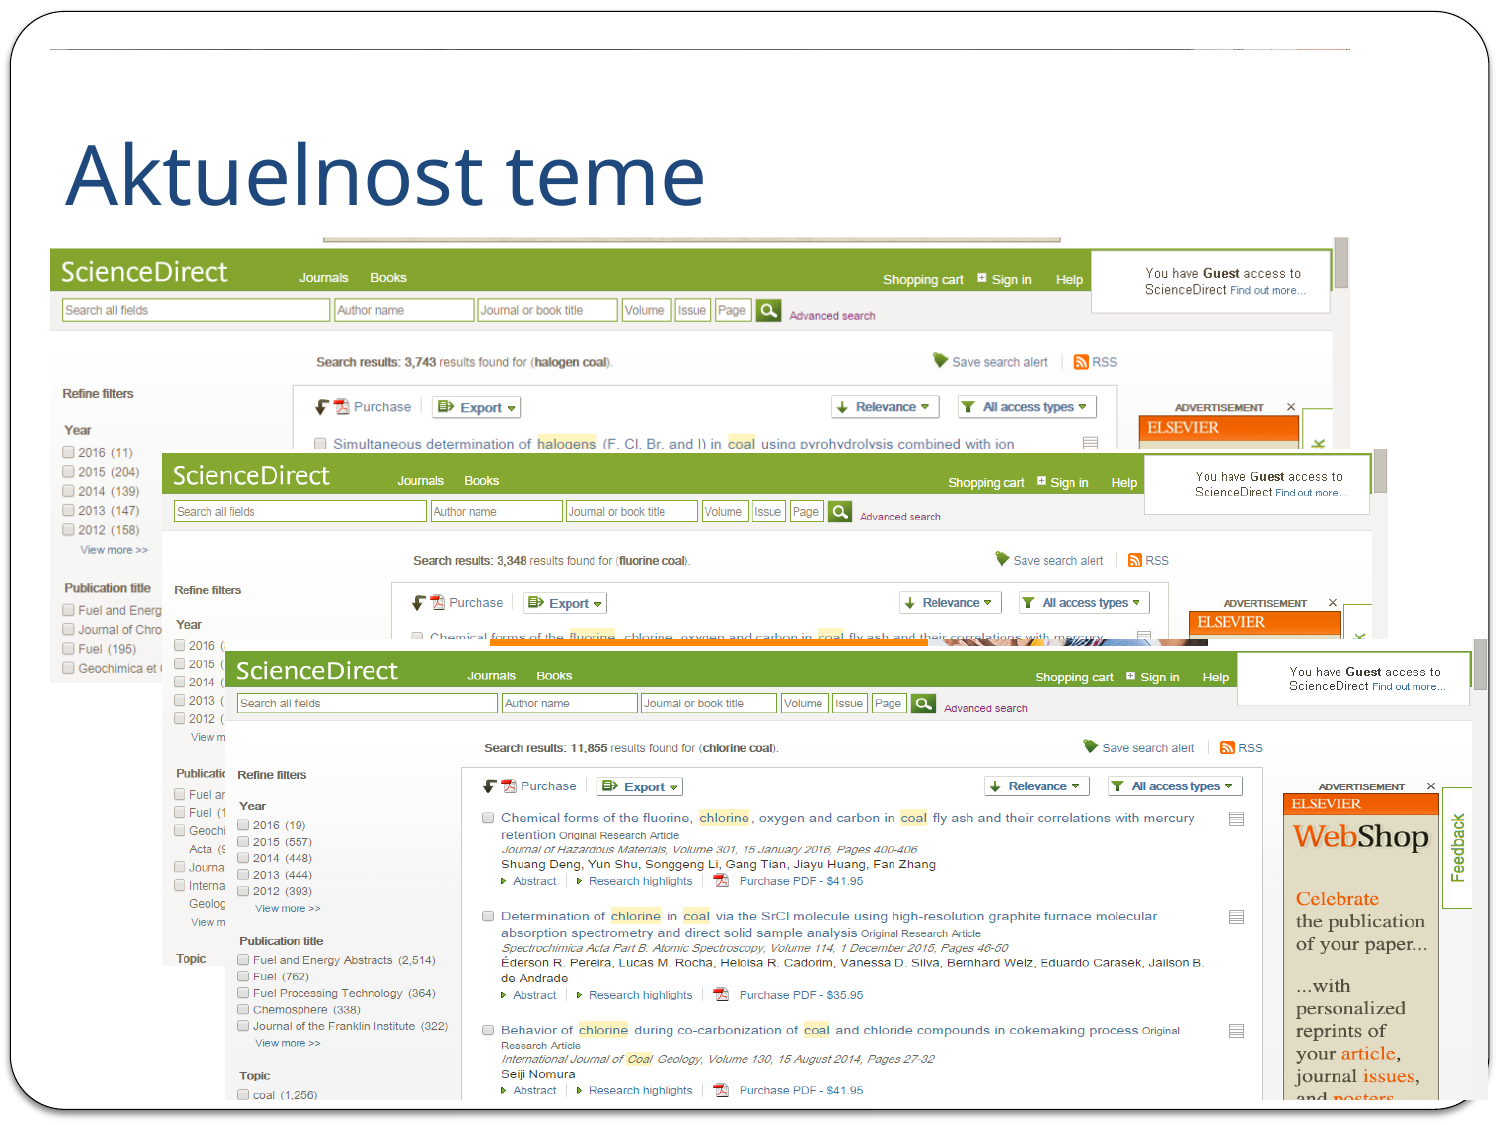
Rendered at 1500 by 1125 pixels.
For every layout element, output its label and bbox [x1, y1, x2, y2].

picture [49, 49, 1488, 1101]
